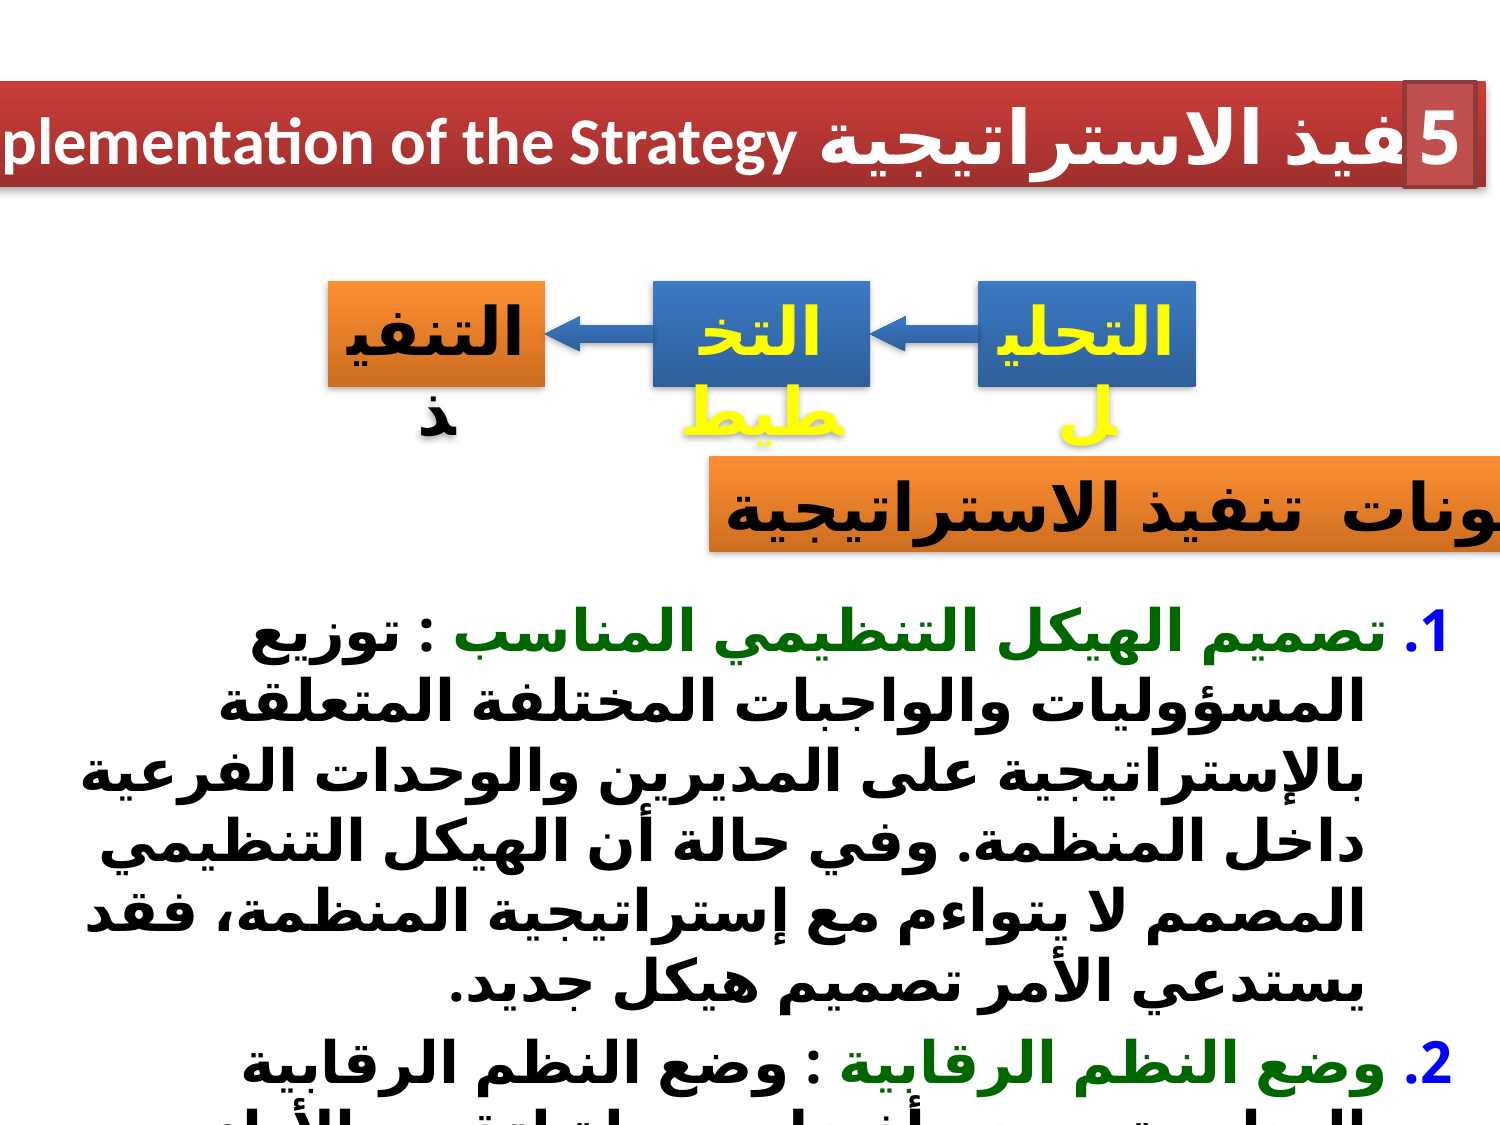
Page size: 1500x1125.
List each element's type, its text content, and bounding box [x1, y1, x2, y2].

text_box مكونات تنفيذ الاستراتيجية [709, 456, 1500, 552]
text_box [17, 81, 1477, 387]
list 1. تصميم الهيكل التنظيمي المناسب : توزيع المسؤوليات والواجبات المختلفة المتعلقة بالإستراتيجية على المديرين والوحدات الفرعية داخل المنظمة. وفي حالة أن الهيكل التنظيمي المصمم لا يتواءم مع إستراتيجية المنظمة، فقد يستدعي الأمر تصميم هيكل جديد. 2. وضع النظم الرقابية : وضع النظم الرقابية المناسبة ووضع أفضل وسيلة لتقييم الأداء للوحدات الفرعية. [35, 585, 1468, 1055]
